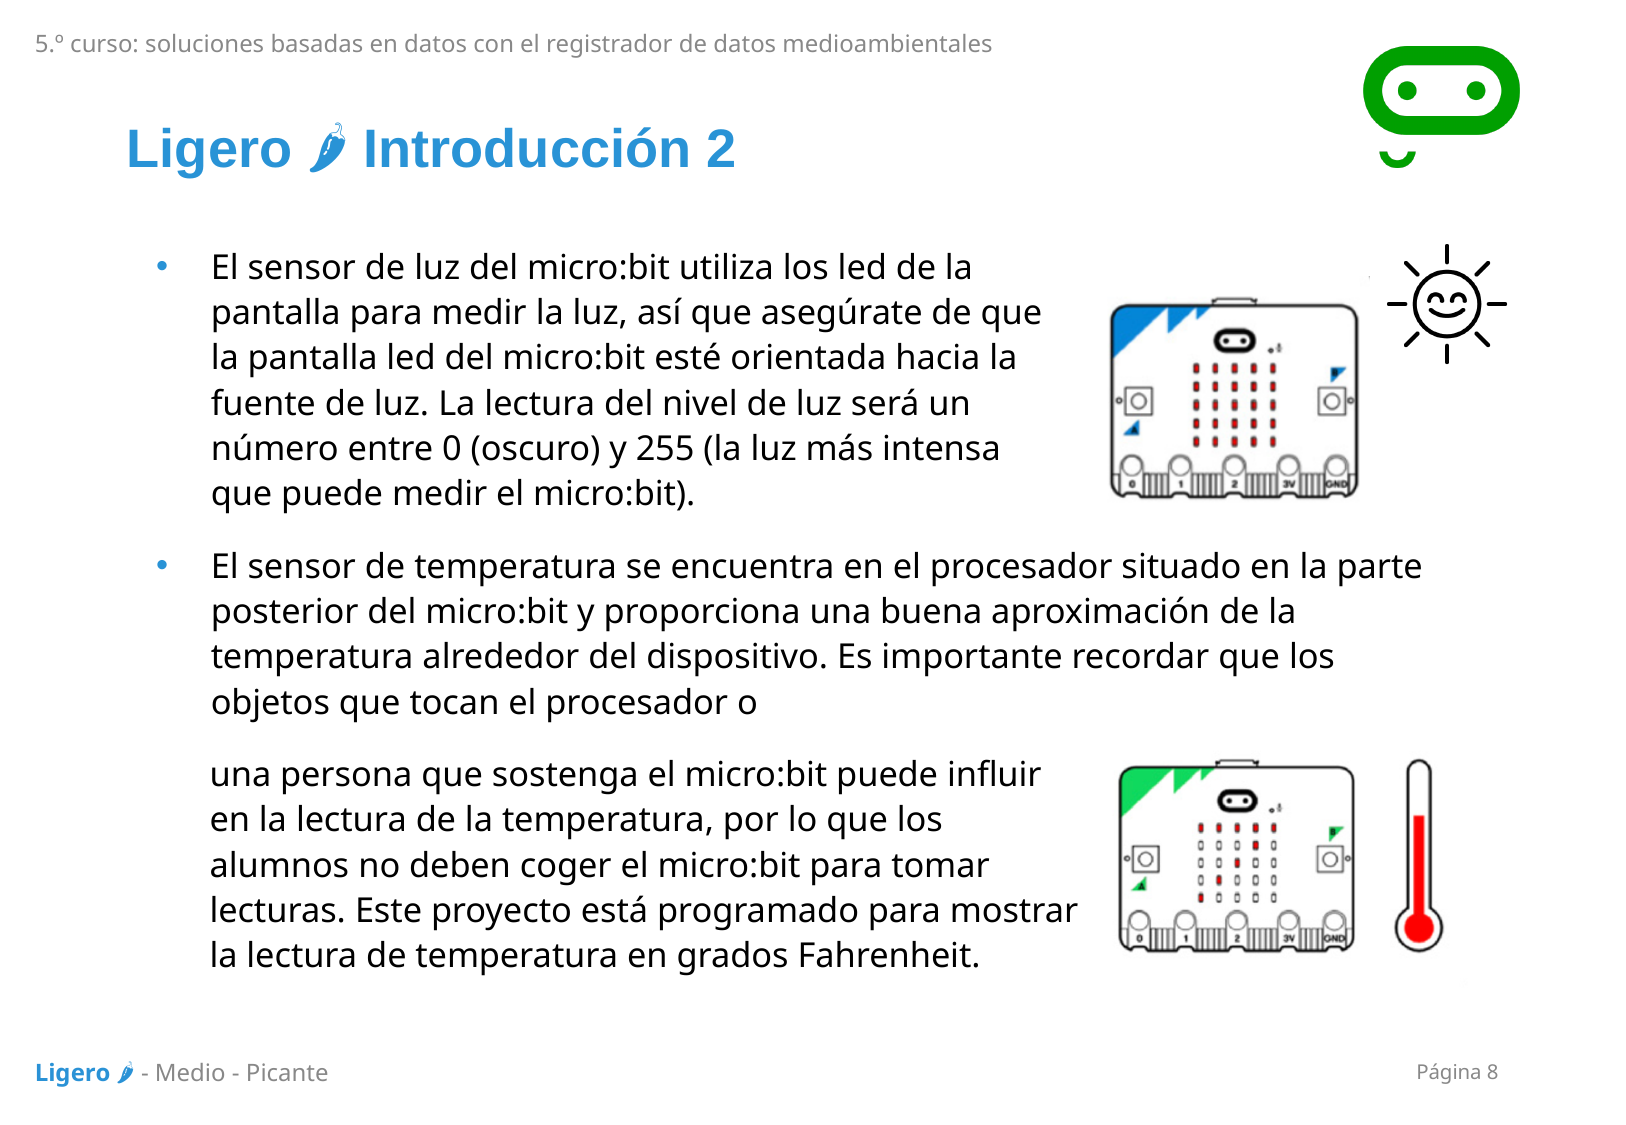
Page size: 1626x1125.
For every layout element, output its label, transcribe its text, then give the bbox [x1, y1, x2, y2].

text_box Ligero 🌶️ - Medio - Picante [19, 1042, 623, 1103]
slide_number Página 8 [1147, 1042, 1514, 1103]
picture [1362, 46, 1521, 168]
list El sensor de luz del micro:bit utiliza los led de la pantalla para medir la luz, así que asegúrate de que la pantalla led del micro:bit esté orientada hacia la fuente de luz. La lectura del nivel de luz será un número entre 0 (oscuro) y 255 (la luz más intensa que puede medir el micro:bit). El sensor de temperatura se encuentra en el procesador situado en la parte posterior del micro:bit y proporciona una buena aproximación de la temperatura alrededor del dispositivo. Es importante recordar que los objetos que tocan el procesador o una persona que sostenga el micro:bit puede influir en la lectura de la temperatura, por lo que los alumnos no deben coger el micro:bit para tomar lecturas. Este proyecto está programado para mostrar la lectura de temperatura en grados Fahrenheit. [120, 233, 1514, 1019]
title Ligero 🌶️ Introducción 2 [111, 74, 1514, 225]
picture [1093, 737, 1468, 988]
picture [1093, 224, 1528, 527]
